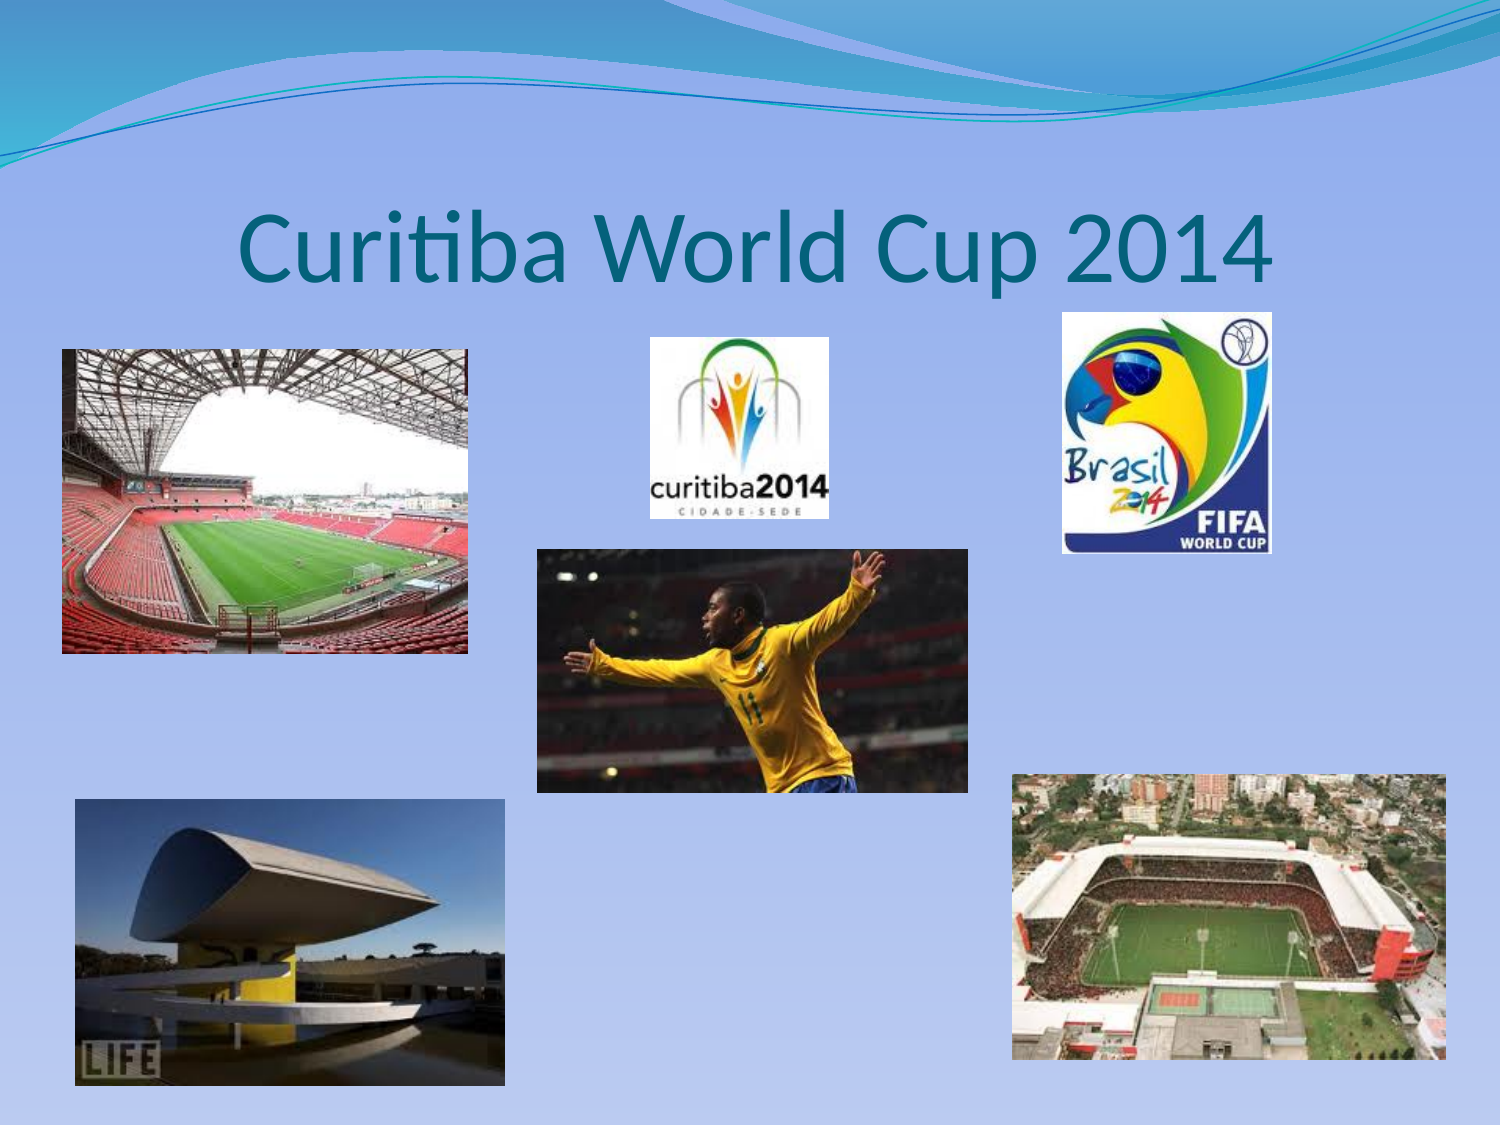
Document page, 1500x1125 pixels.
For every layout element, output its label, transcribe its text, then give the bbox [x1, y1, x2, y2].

picture [649, 337, 829, 519]
title Curitiba World Cup 2014 [75, 115, 1438, 303]
picture [1012, 774, 1446, 1060]
picture [74, 799, 505, 1087]
picture [1062, 312, 1273, 554]
picture [537, 549, 968, 793]
picture [62, 349, 468, 654]
